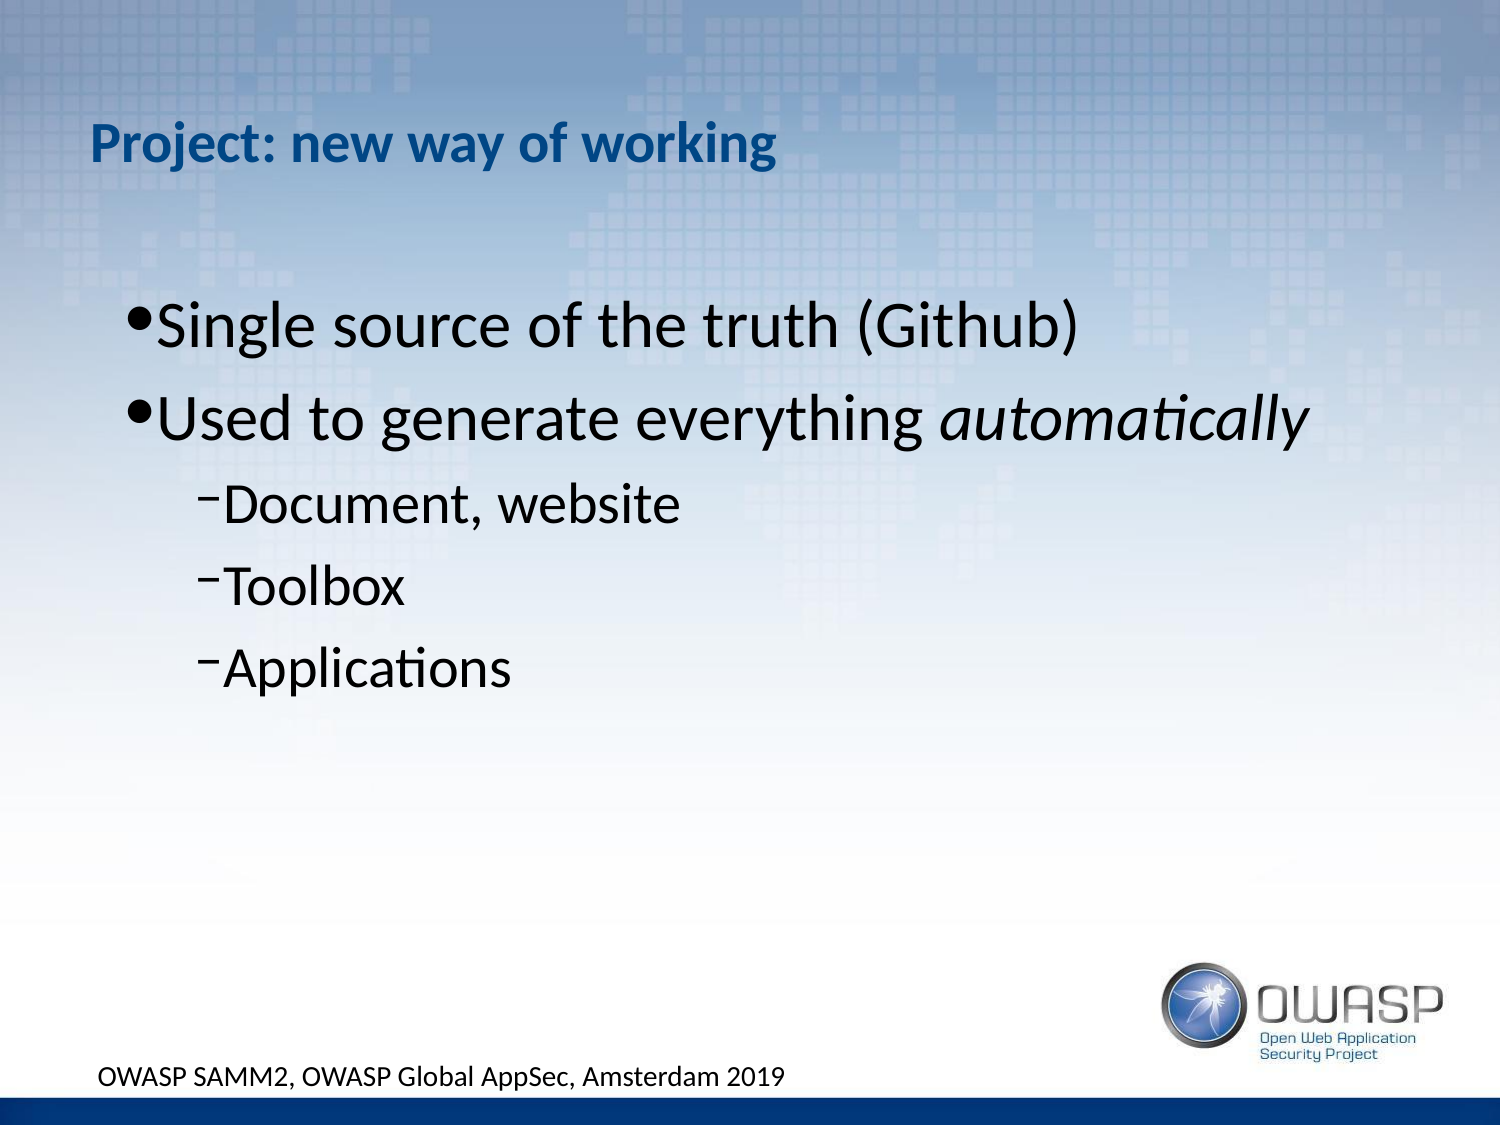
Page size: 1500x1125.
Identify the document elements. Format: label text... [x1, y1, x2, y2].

text_box OWASP SAMM2, OWASP Global AppSec, Amsterdam 2019 [0, 1042, 884, 1103]
list Single source of the truth (Github) Used to generate everything automatically Document, website Toolbox Applications [75, 265, 1425, 943]
title Project: new way of working [75, 45, 1425, 233]
picture [0, 0, 1500, 1125]
